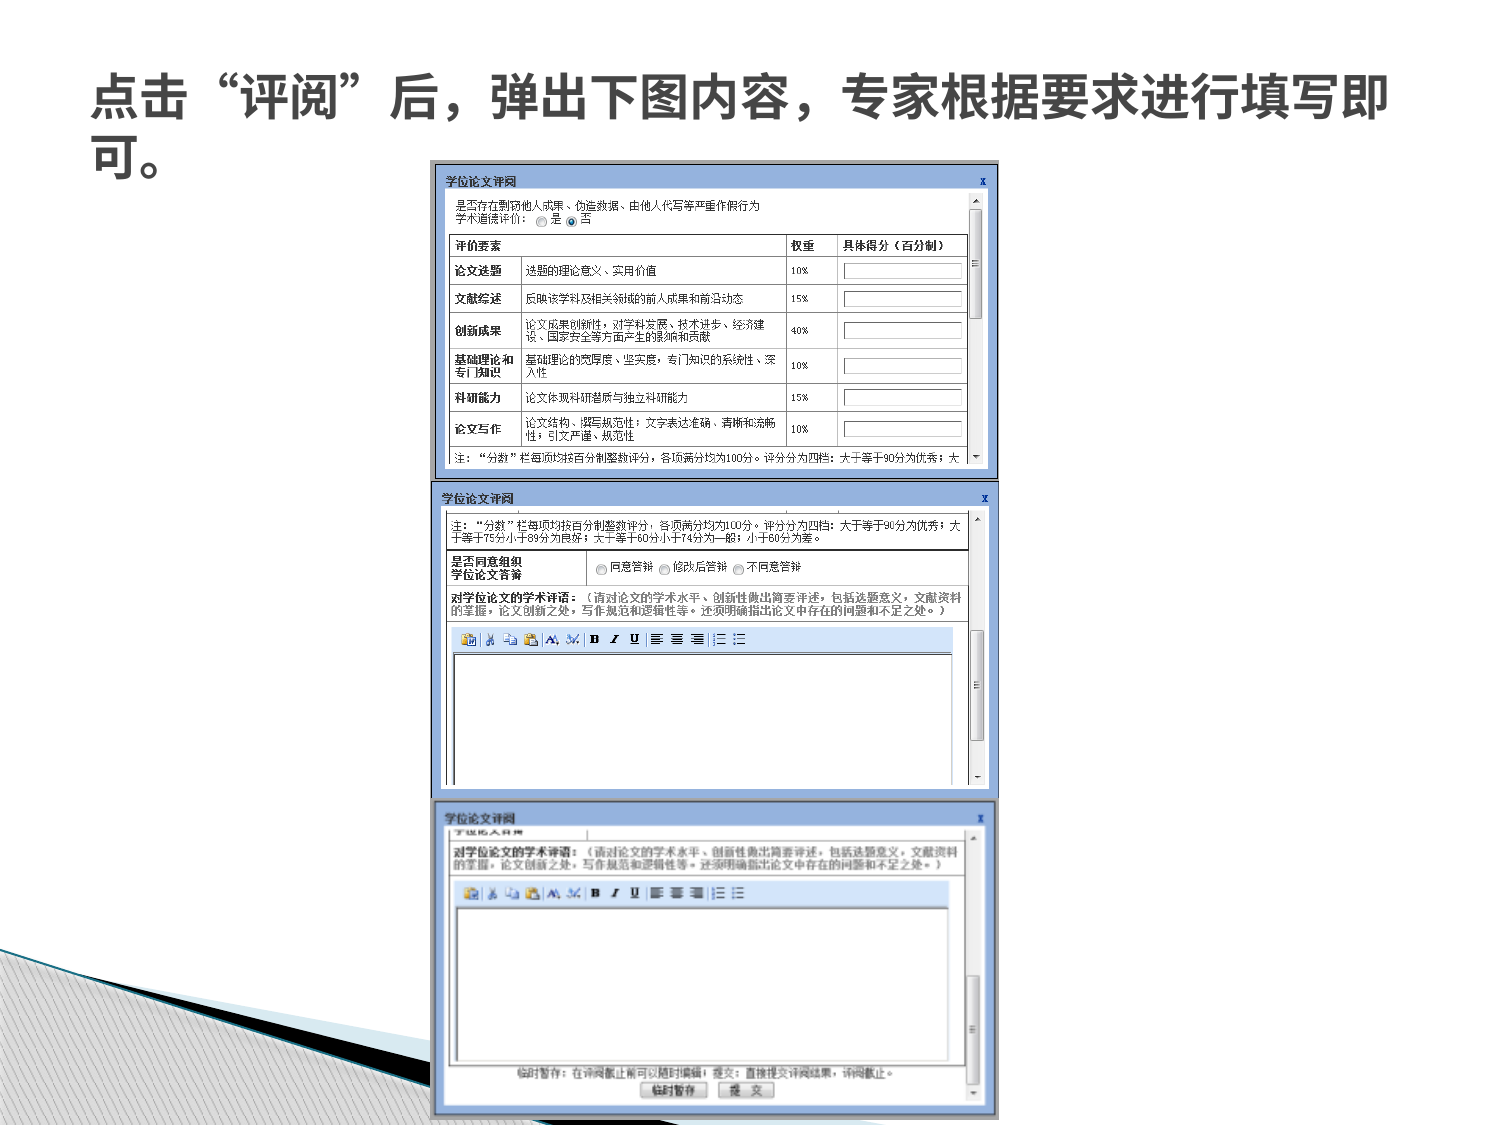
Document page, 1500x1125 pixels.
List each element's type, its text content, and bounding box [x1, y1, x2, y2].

text_box 点击“评阅”后，弹出下图内容，专家根据要求进行填写即可。 [74, 0, 1425, 279]
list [430, 160, 999, 479]
picture [430, 479, 999, 1120]
